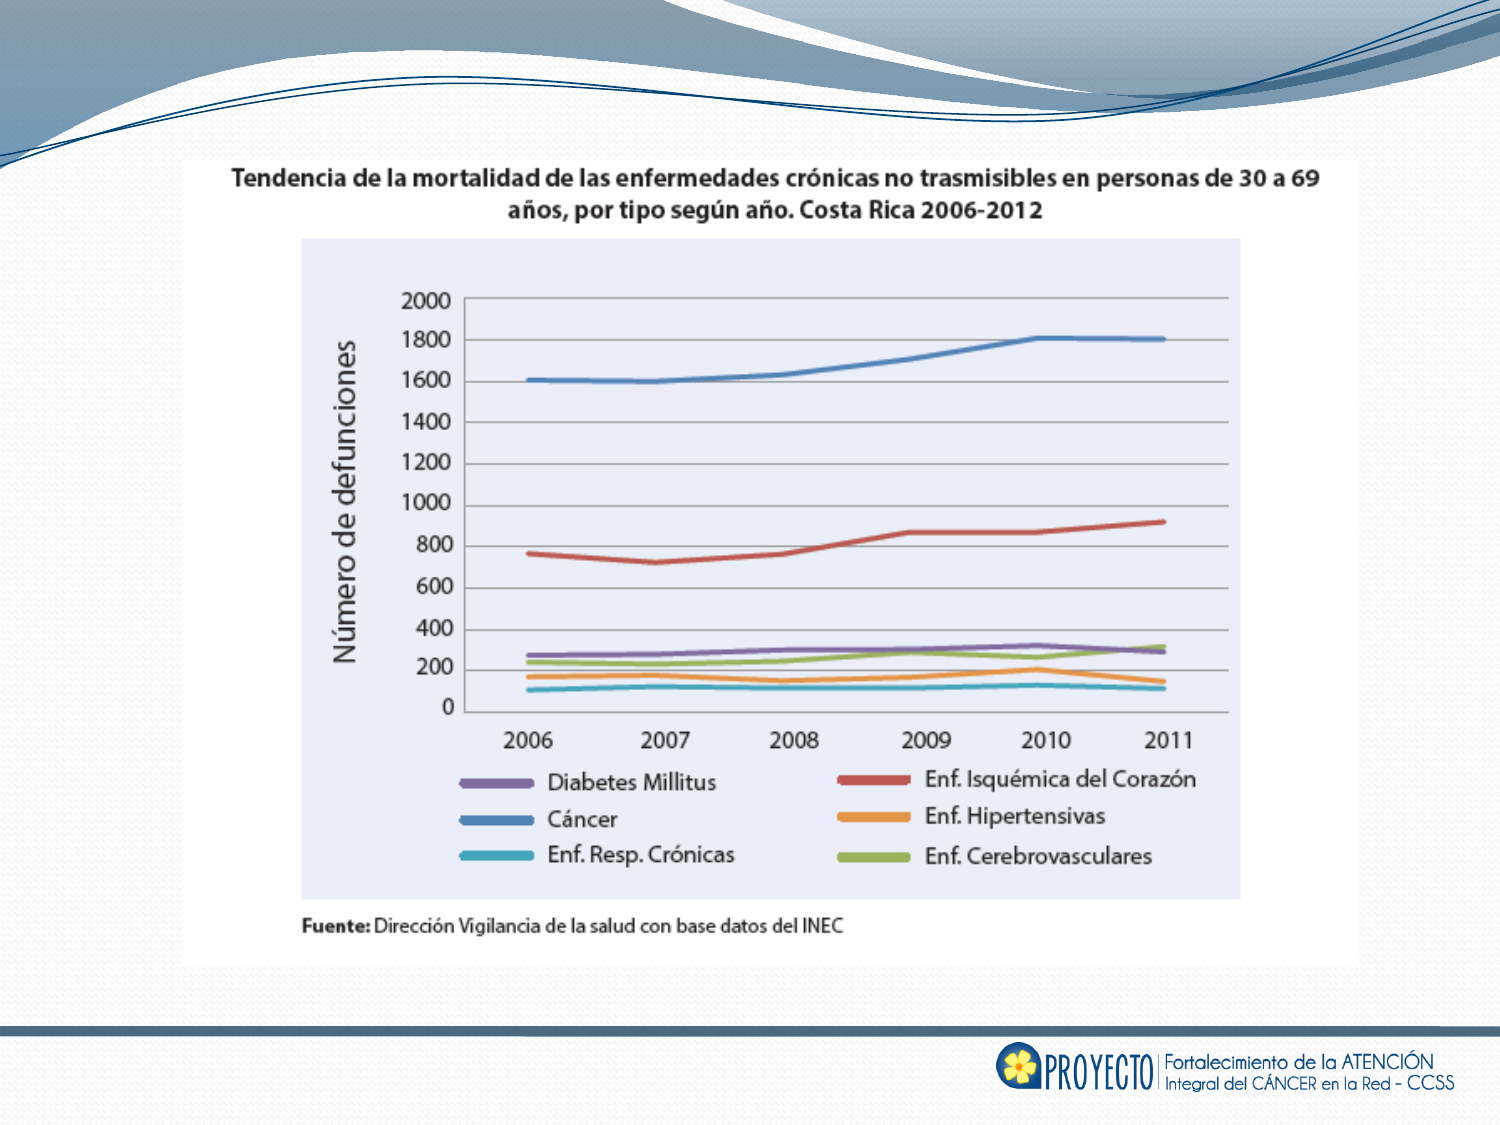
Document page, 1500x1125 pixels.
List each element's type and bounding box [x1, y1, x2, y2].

picture [182, 160, 1358, 965]
picture [996, 1042, 1454, 1092]
